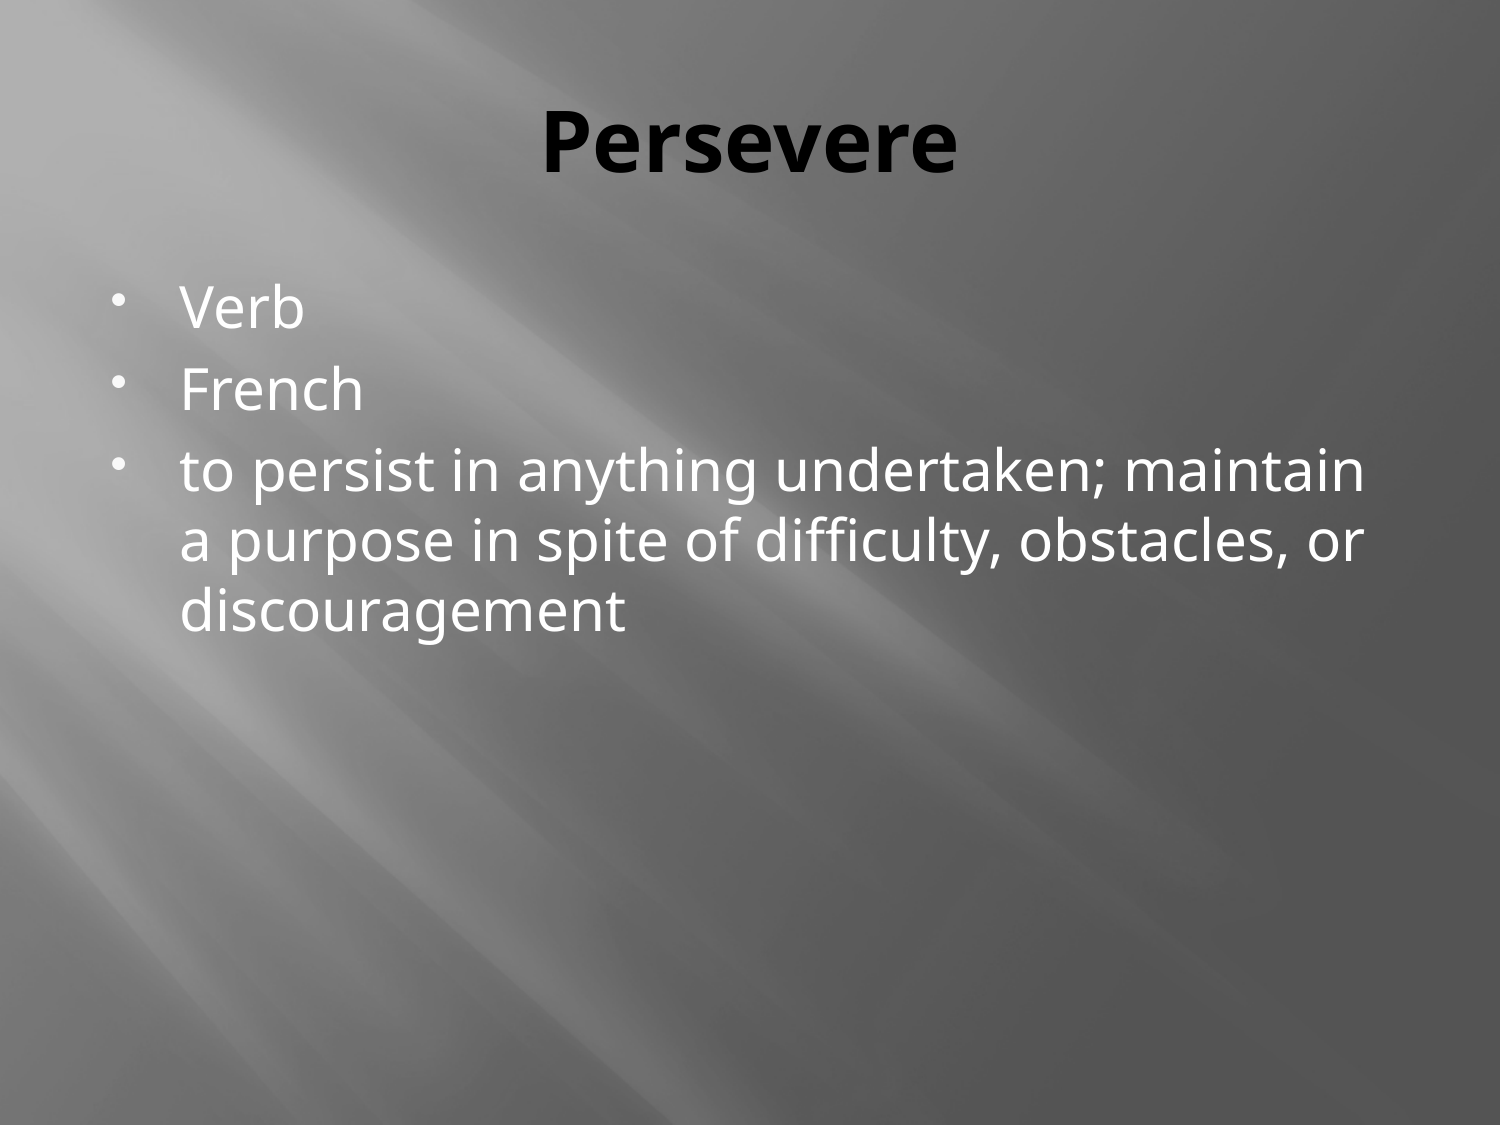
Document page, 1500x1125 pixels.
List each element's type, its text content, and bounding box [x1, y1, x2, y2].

list Verb French to persist in anything undertaken; maintain a purpose in spite of difficulty, obstacles, or discouragement [75, 262, 1425, 1035]
title Persevere [75, 45, 1425, 233]
